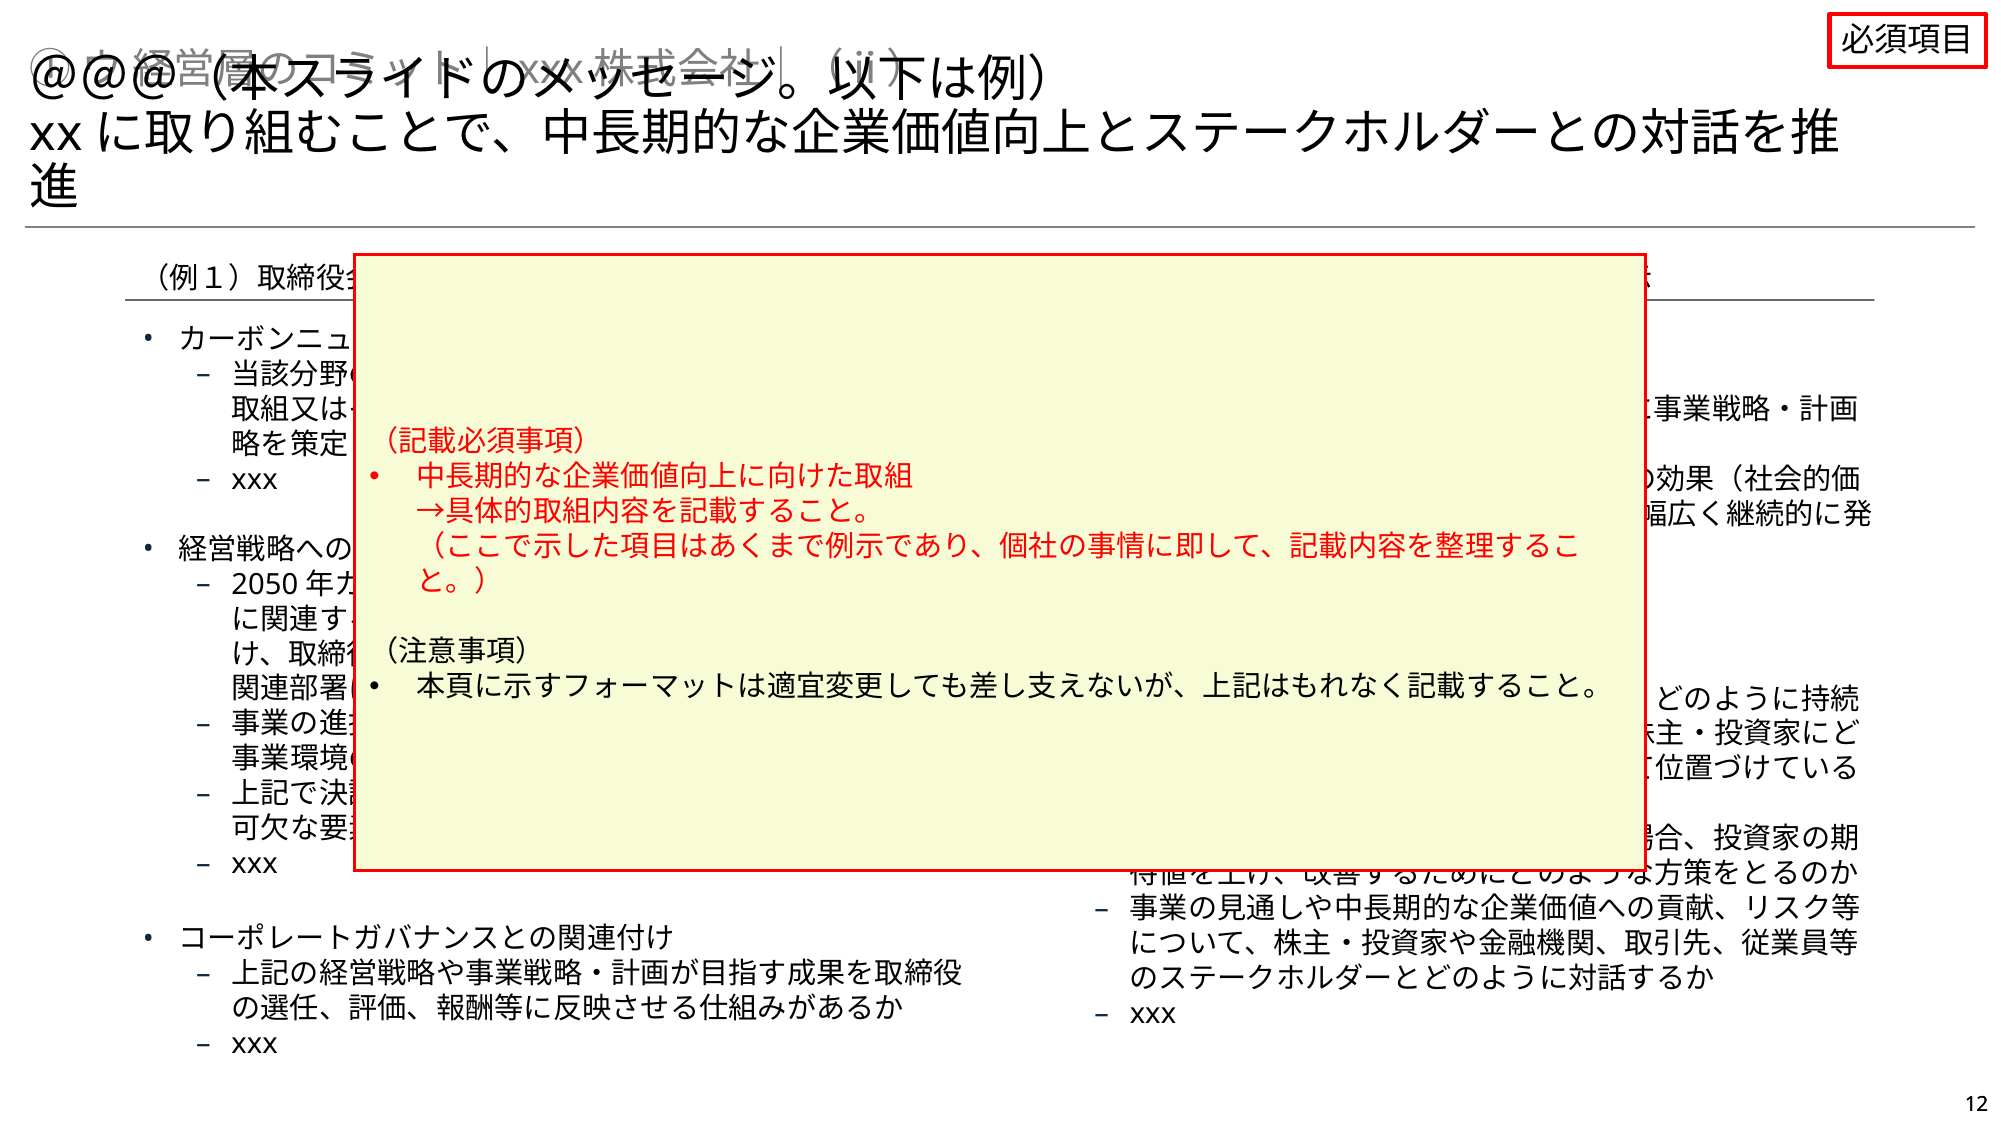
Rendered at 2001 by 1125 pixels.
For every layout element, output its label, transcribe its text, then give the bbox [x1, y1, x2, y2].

text_box ＠＠＠（本スライドのメッセージ。以下は例） xxに取り組むことで、中長期的な企業価値向上とステークホルダーとの対話を推進 [29, 53, 1875, 216]
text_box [125, 252, 977, 301]
text_box （記載必須事項） 中長期的な企業価値向上に向けた取組 →具体的取組内容を記載すること。 （ここで示した項目はあくまで例示であり、個社の事情に即して、記載内容を整理すること。） （注意事項） 本頁に示すフォーマットは適宜変更しても差し支えないが、上記はもれなく記載すること。 [353, 253, 1647, 872]
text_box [1022, 252, 1875, 301]
text_box ①ウ 経営層のコミット｜xxx株式会社｜（ⅱ） [29, 47, 1802, 53]
text_box カーボンニュートラルに向けた全社戦略 当該分野の範囲を超えたカーボンニュートラルに向けた取組又はイノベーション推進体制整備等について全社戦略を策定しているか xxx 経営戦略への位置づけ、事業戦略・事業計画の決議・変更 2050年カーボンニュートラルの実現に向けて、本事業に関連する事業戦略又は計画を明確に経営戦略に位置づけ、取締役会で意思決定しているか。その内容を社内の関連部署に広く周知するか 事業の進捗状況や課題を取締役会等でモニタリングし、事業環境の変化等に応じて見直しを行うか 上記で決議された事業戦略・計画において、本事業が不可欠な要素として、優先度高く位置づけられるか xxx コーポレートガバナンスとの関連付け 上記の経営戦略や事業戦略・計画が目指す成果を取締役の選任、評価、報酬等に反映させる仕組みがあるか xxx [125, 320, 976, 1106]
text_box 必須項目 [1829, 13, 1986, 68]
text_box 中長期的な企業価値向上に関する情報開示 全社的な経営戦略を示す株主・ 家に統合報告書等において、どのように事業戦略・計画を明示的に位置づけるか 採択された場合、本事業の概要や事業の効果（社会的価値等）をリリースやIR等でどのように幅広く継続的に発信するか xxx 企業価値向上とステークホルダーとの対話 事業戦略・計画を経営戦略に位置づけ、どのように持続的な企業価値向上につなげていくか、株主・投資家にどのような財務指標を重視し、目標として位置づけているか 当該財務指標の向上が必要と思われる場合、投資家の期待値を上げ、改善するためにどのような方策をとるのか 事業の見通しや中長期的な企業価値への貢献、リスク等について、株主・投資家や金融機関、取引先、従業員等のステークホルダーとどのように対話するか xxx [1023, 320, 1874, 1079]
